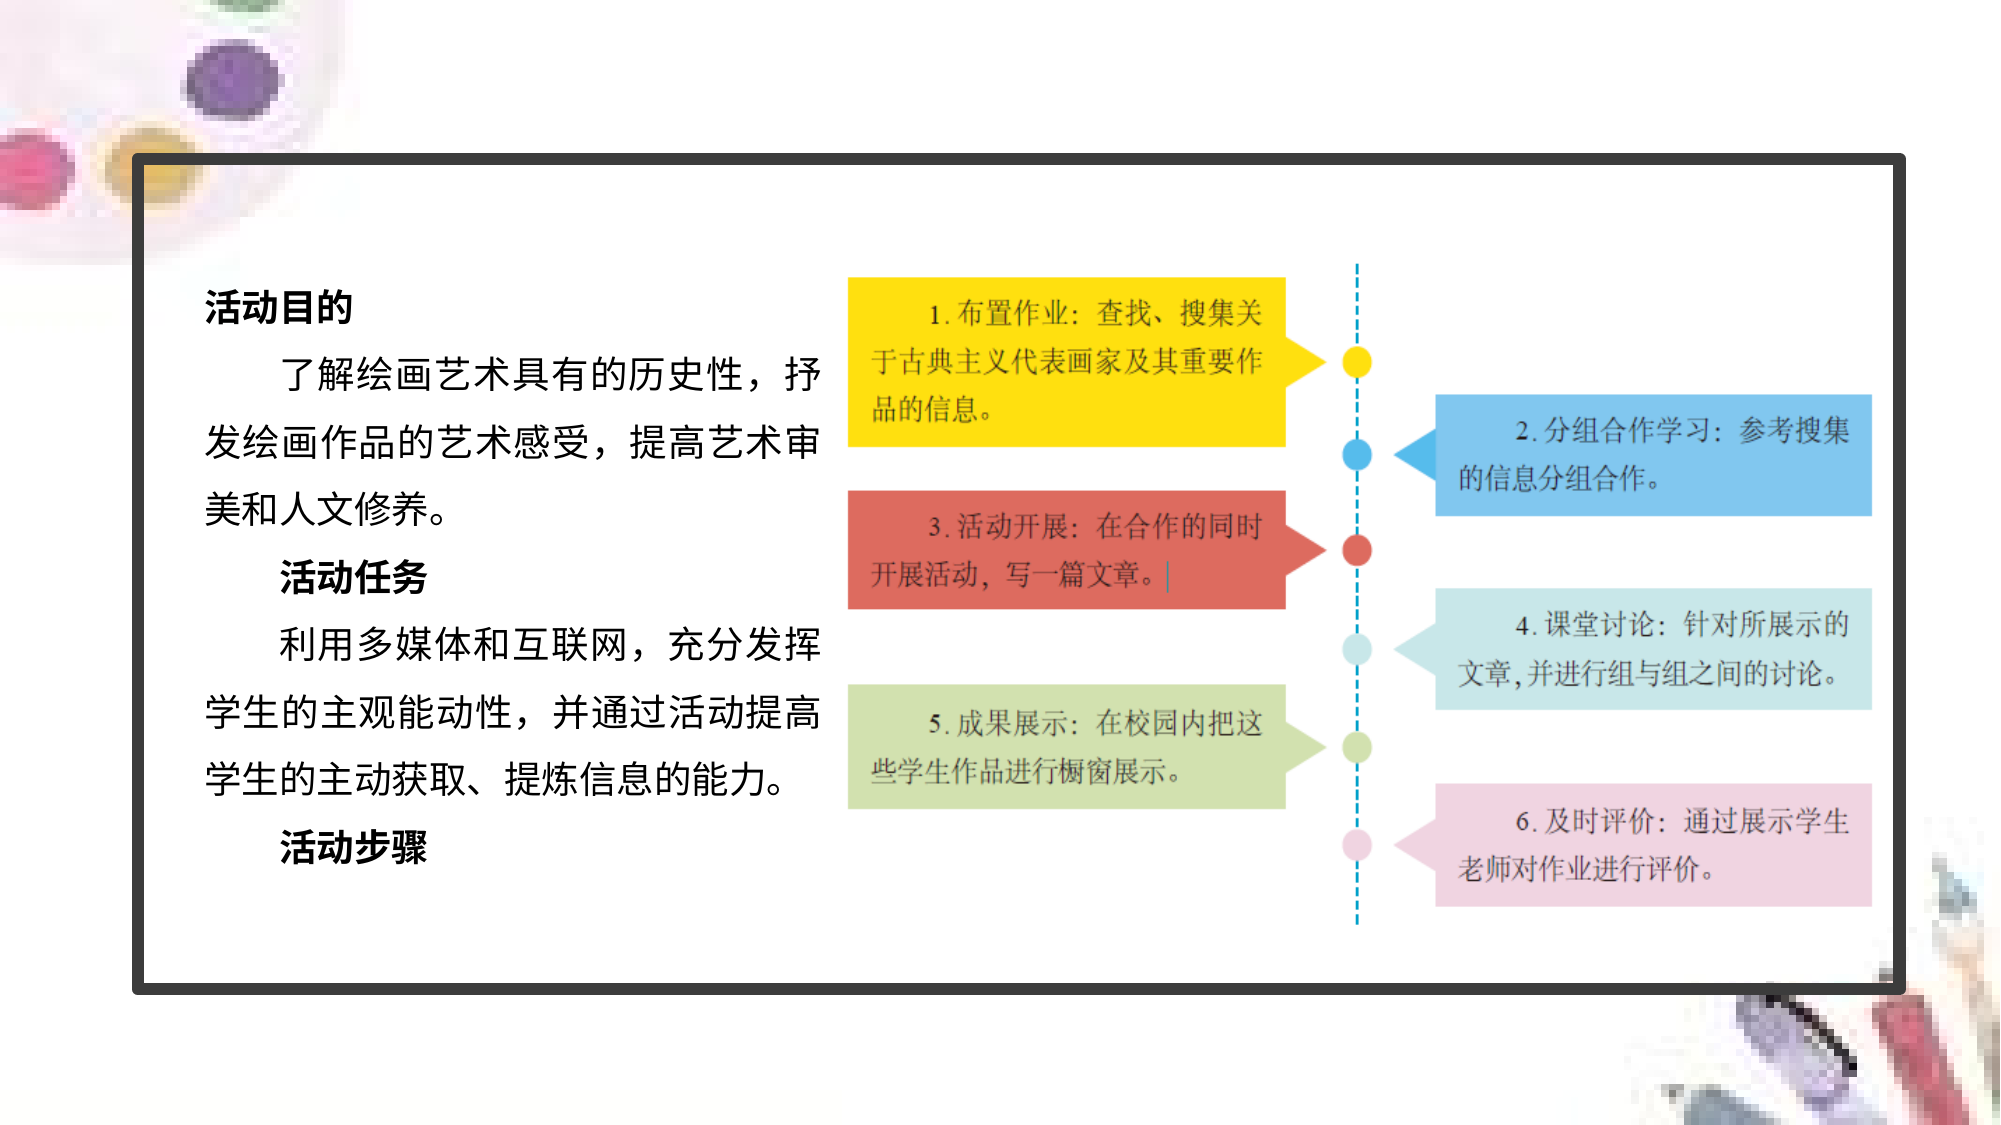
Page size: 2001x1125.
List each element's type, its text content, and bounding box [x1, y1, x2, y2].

picture [0, 0, 2000, 1125]
text_box [136, 157, 1902, 991]
slide_number [1433, 1042, 1900, 1103]
text_box 活动目的 了解绘画艺术具有的历史性，抒发绘画作品的艺术感受，提高艺术审美和人文修养。 活动任务 利用多媒体和互联网，充分发挥学生的主观能动性，并通过活动提高学生的主动获取、提炼信息的能力。 活动步骤 [189, 254, 831, 877]
